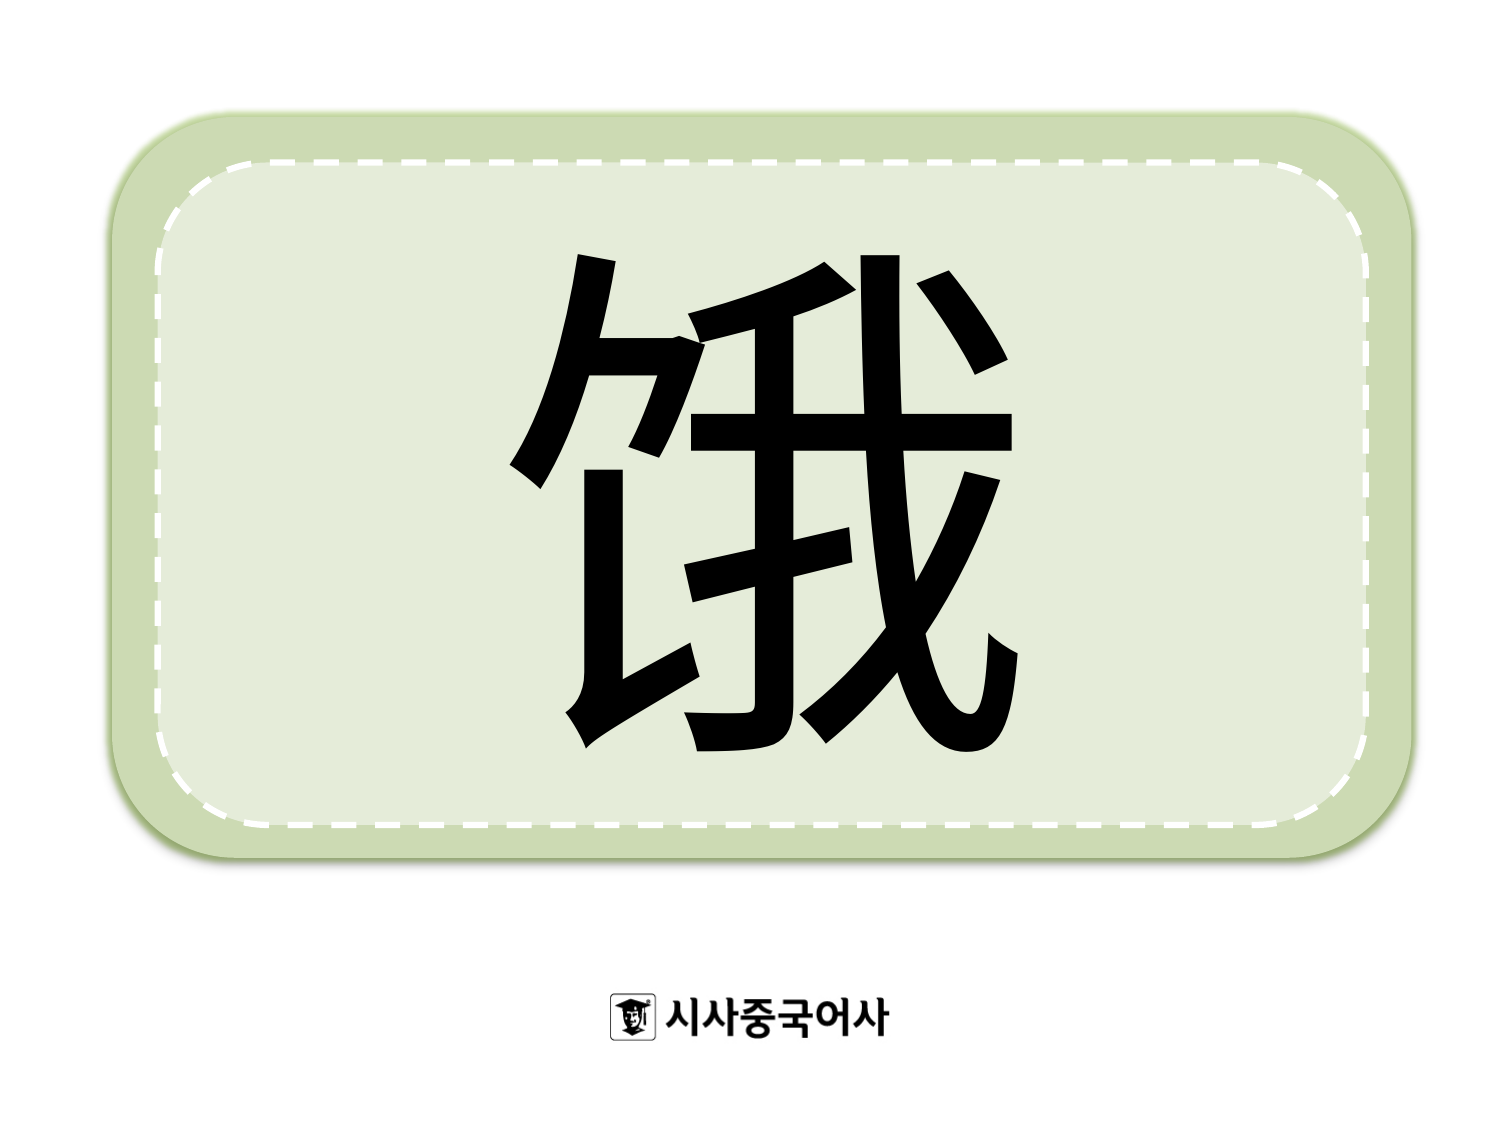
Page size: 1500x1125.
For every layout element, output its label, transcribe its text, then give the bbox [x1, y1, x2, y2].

text_box 饿 [162, 160, 1371, 824]
picture [602, 987, 898, 1047]
